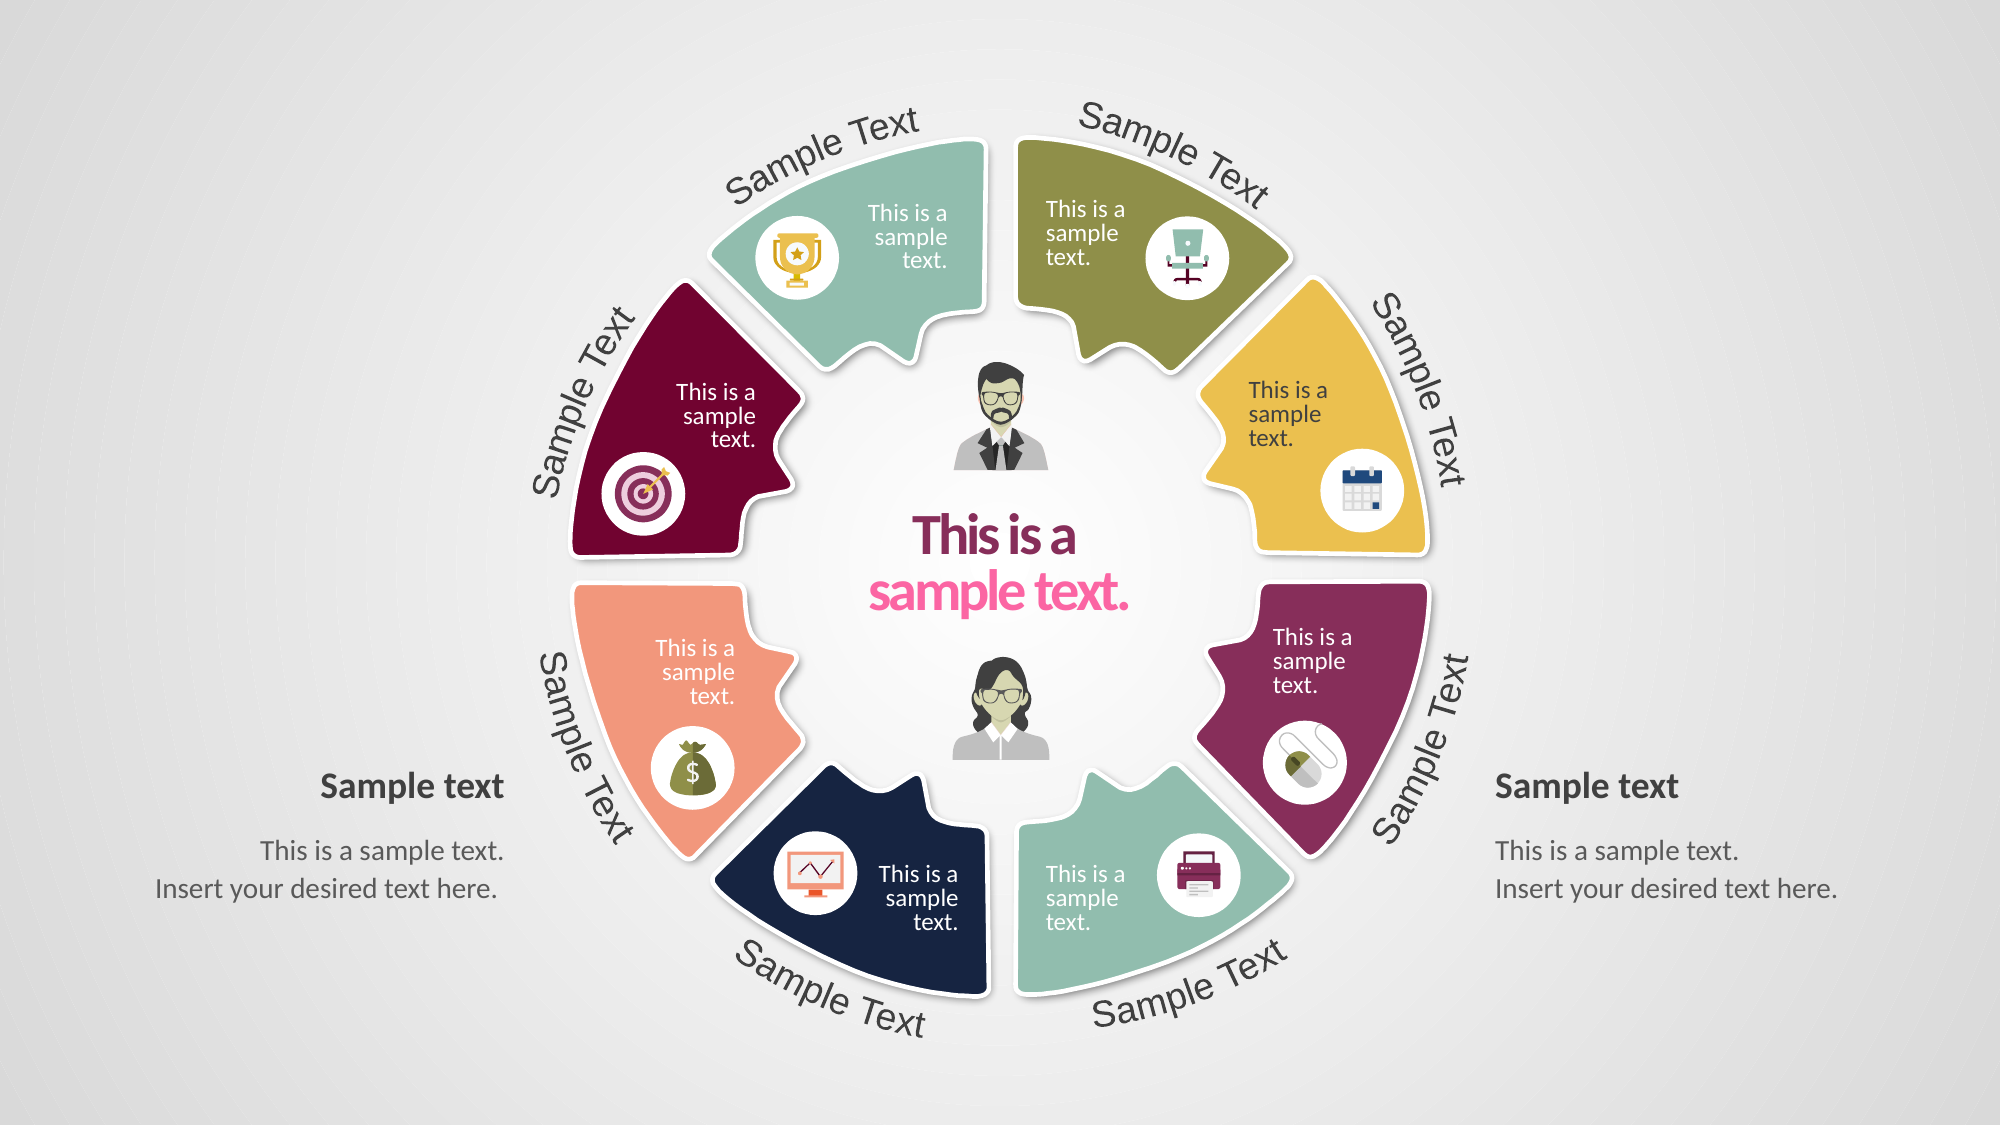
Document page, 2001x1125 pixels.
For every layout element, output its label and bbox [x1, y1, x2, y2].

text_box [569, 137, 1437, 752]
text_box [569, 925, 1437, 1005]
text_box [133, 753, 1867, 914]
